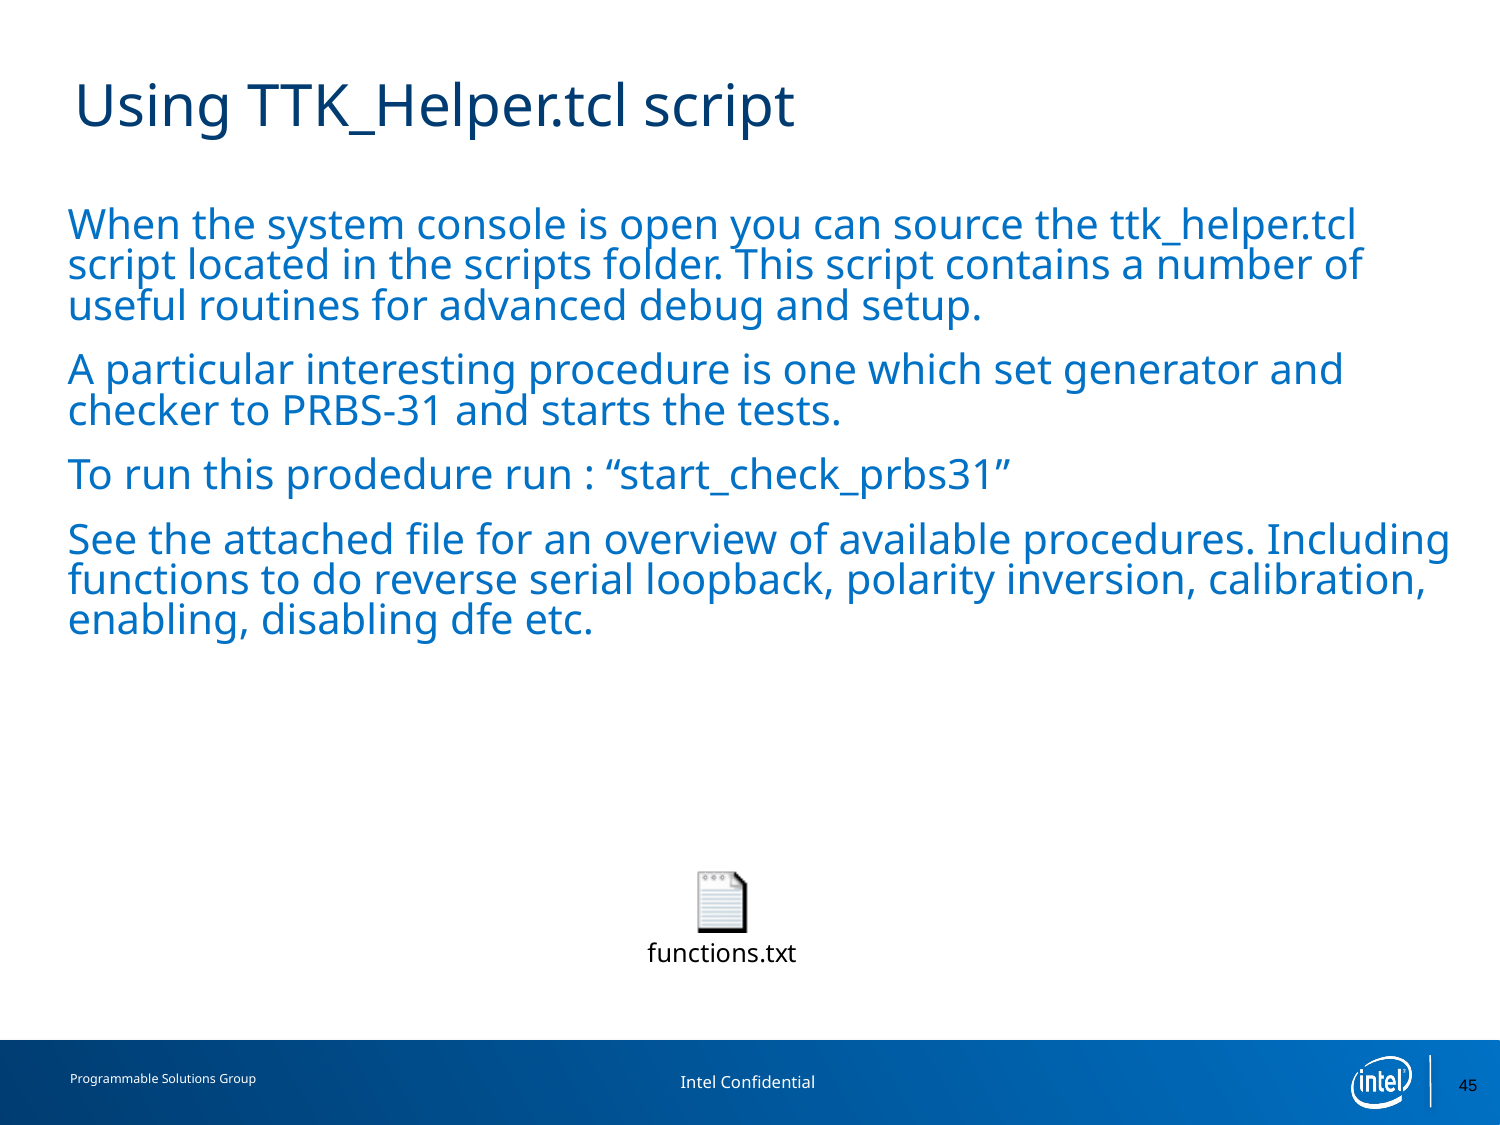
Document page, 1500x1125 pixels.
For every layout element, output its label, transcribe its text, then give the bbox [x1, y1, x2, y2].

list When the system console is open you can source the ttk_helper.tcl script located in the scripts folder. This script contains a number of useful routines for advanced debug and setup. A particular interesting procedure is one which set generator and checker to PRBS-31 and starts the tests. To run this prodedure run : “start_check_prbs31” See the attached file for an overview of available procedures. Including functions to do reverse serial loopback, polarity inversion, calibration, enabling, disabling dfe etc. [67, 208, 1463, 1034]
title Using TTK_Helper.tcl script [74, 67, 1425, 208]
slide_number 45 [1127, 1055, 1478, 1116]
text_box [635, 864, 809, 978]
